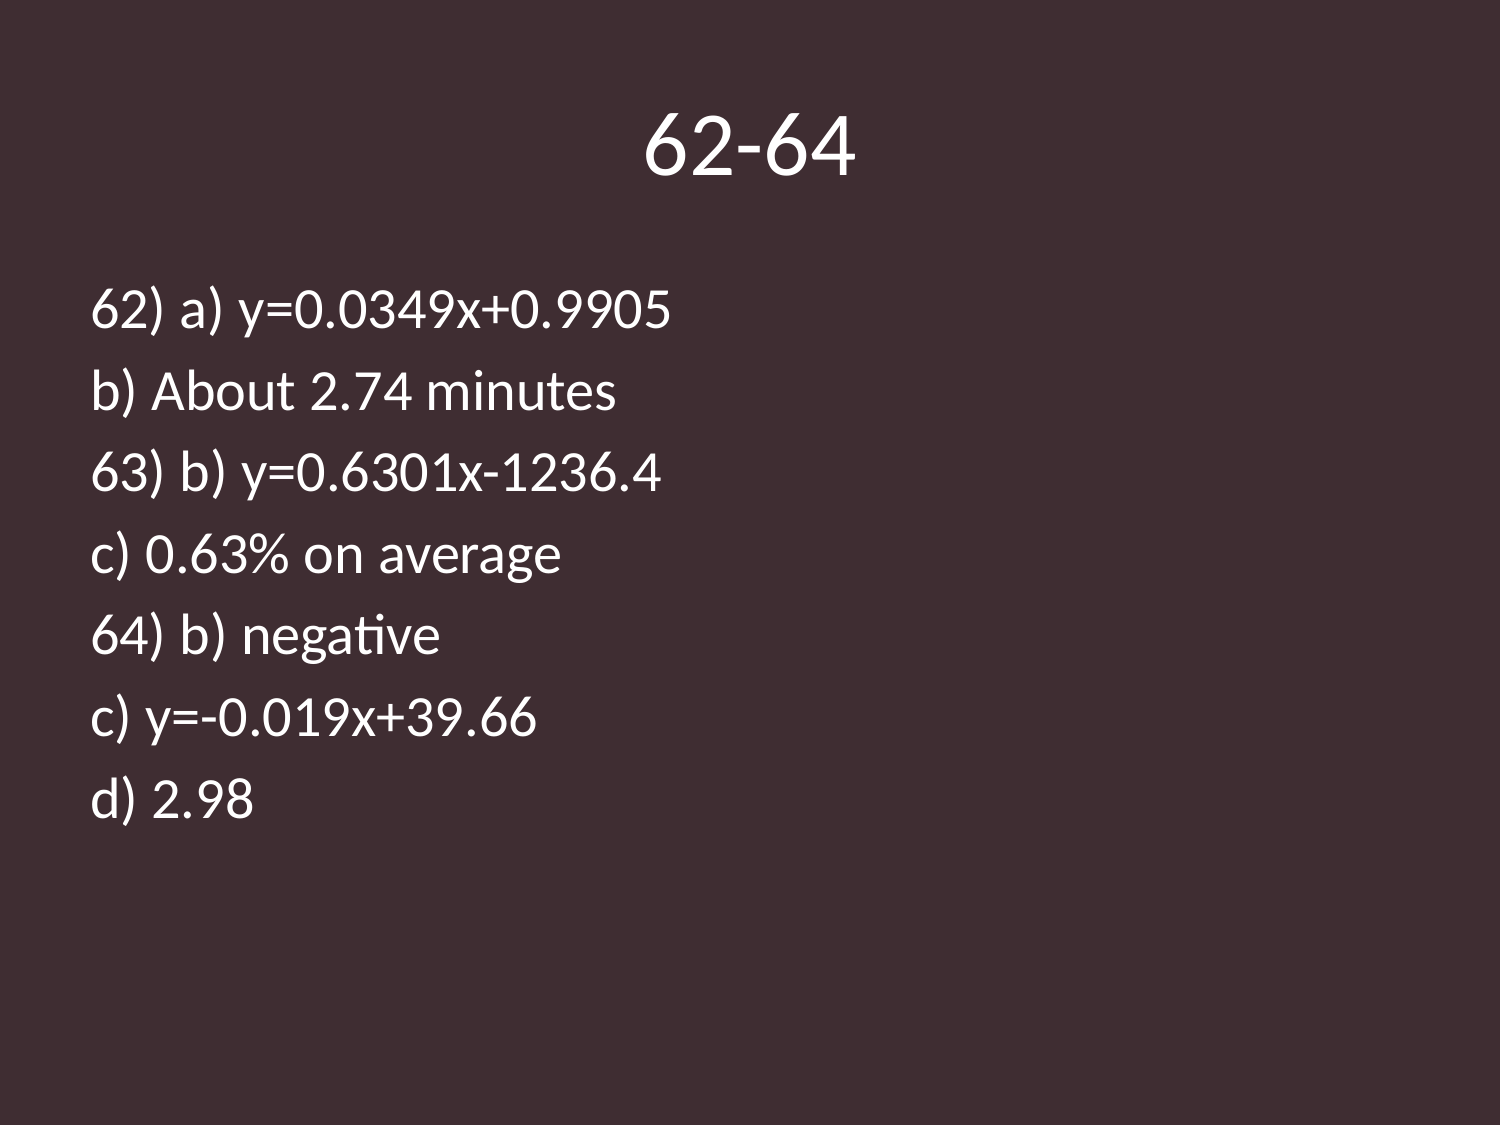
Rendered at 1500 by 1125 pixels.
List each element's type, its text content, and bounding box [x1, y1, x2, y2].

list 62) a) y=0.0349x+0.9905 b) About 2.74 minutes 63) b) y=0.6301x-1236.4 c) 0.63% on average 64) b) negative c) y=-0.019x+39.66 d) 2.98 [75, 262, 738, 1005]
title 62-64 [75, 45, 1425, 233]
